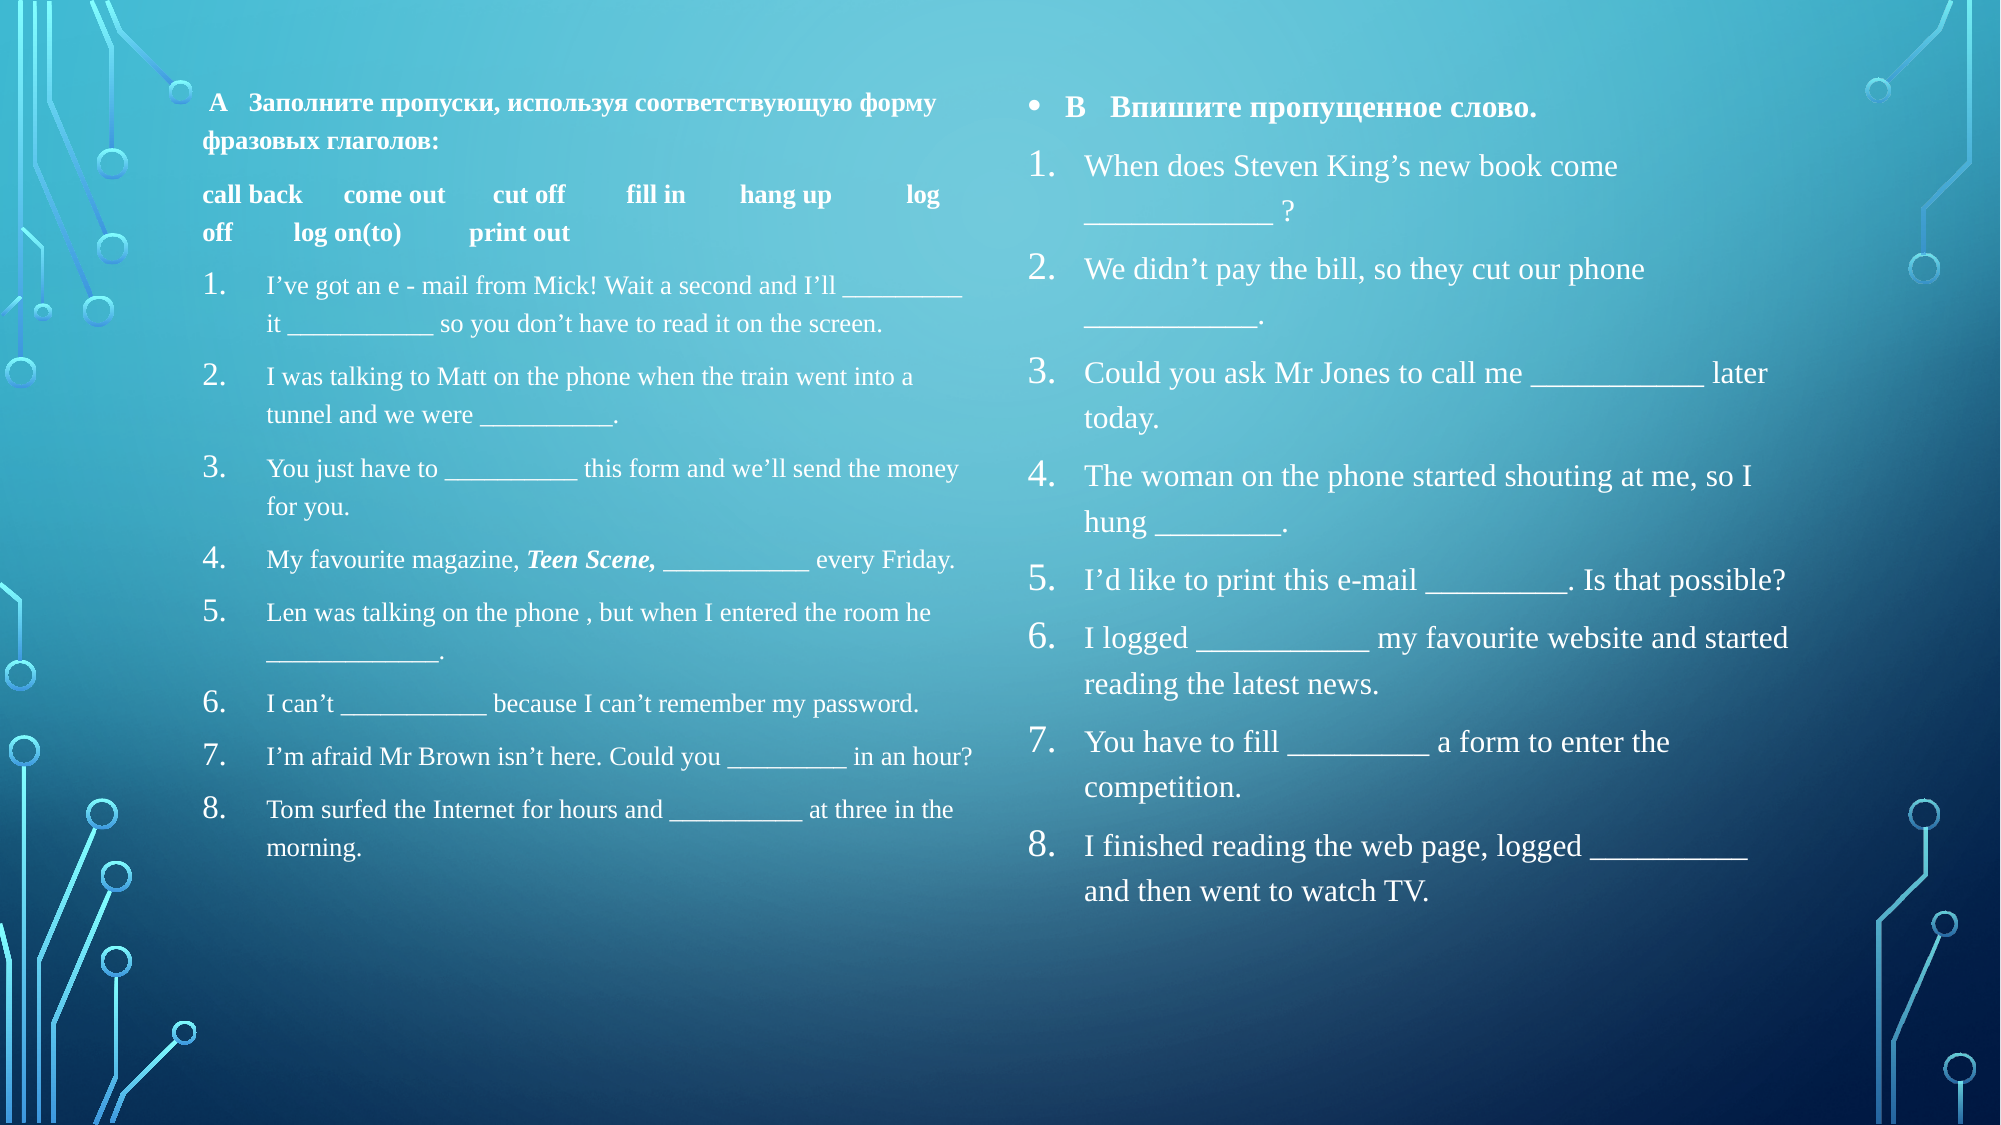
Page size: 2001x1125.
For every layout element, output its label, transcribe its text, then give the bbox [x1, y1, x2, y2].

list B Впишите пропущенное слово. When does Steven King’s new book come ____________ ? We didn’t pay the bill, so they cut our phone ___________. Could you ask Mr Jones to call me ___________ later today. The woman on the phone started shouting at me, so I hung ________. I’d like to print this e-mail _________. Is that possible? I logged ___________ my favourite website and started reading the latest news. You have to fill _________ a form to enter the competition. I finished reading the web page, logged __________ and then went to watch TV. [1012, 71, 1813, 950]
list A Заполните пропуски, используя соответствующую форму фразовых глаголов: call back come out cut off fill in hang up log off log on(to) print out I’ve got an e - mail from Mick! Wait a second and I’ll _________ it ___________ so you don’t have to read it on the screen. I was talking to Matt on the phone when the train went into a tunnel and we were __________. You just have to __________ this form and we’ll send the money for you. My favourite magazine, Teen Scene, ___________ every Friday. Len was talking on the phone , but when I entered the room he _____________. I can’t ___________ because I can’t remember my password. I’m afraid Mr Brown isn’t here. Could you _________ in an hour? Tom surfed the Internet for hours and __________ at three in the morning. [187, 71, 988, 950]
